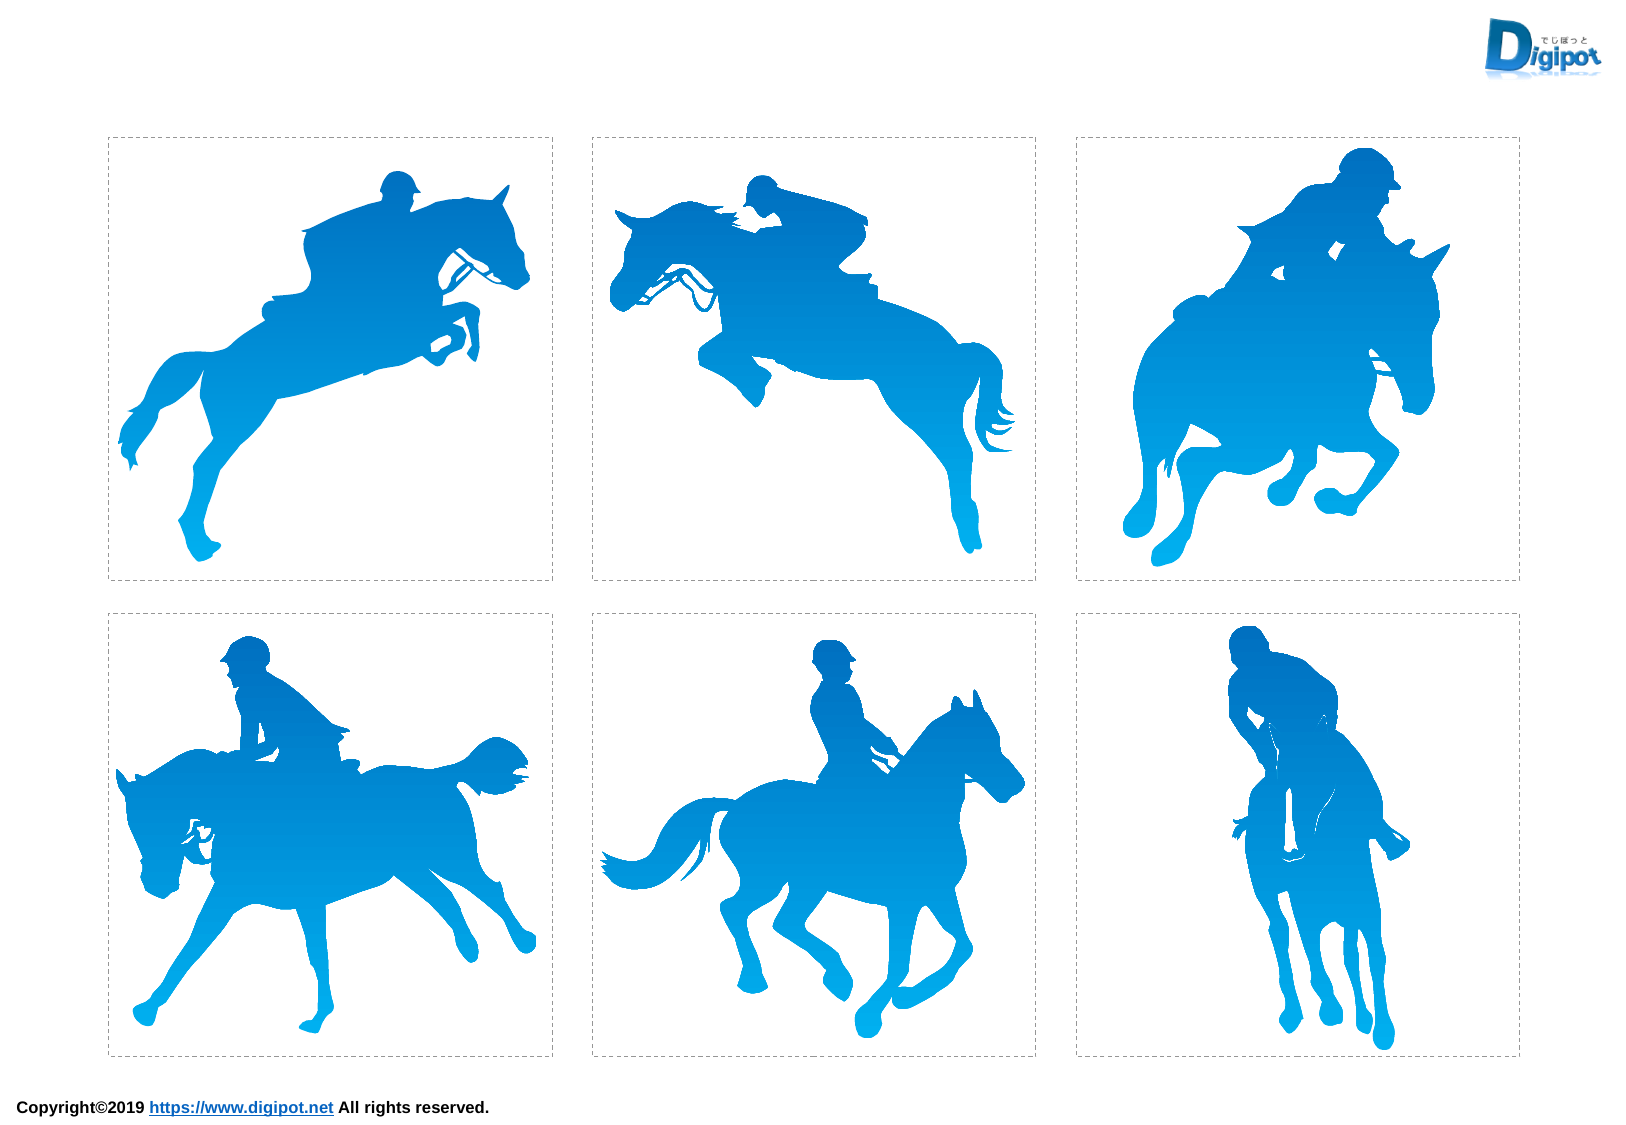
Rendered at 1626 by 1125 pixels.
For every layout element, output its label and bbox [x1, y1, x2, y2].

text_box [116, 636, 537, 1034]
text_box [609, 175, 1016, 554]
text_box [1122, 147, 1451, 567]
text_box [600, 639, 1026, 1039]
picture [1485, 18, 1602, 82]
text_box [118, 171, 530, 562]
text_box [1228, 625, 1411, 1051]
